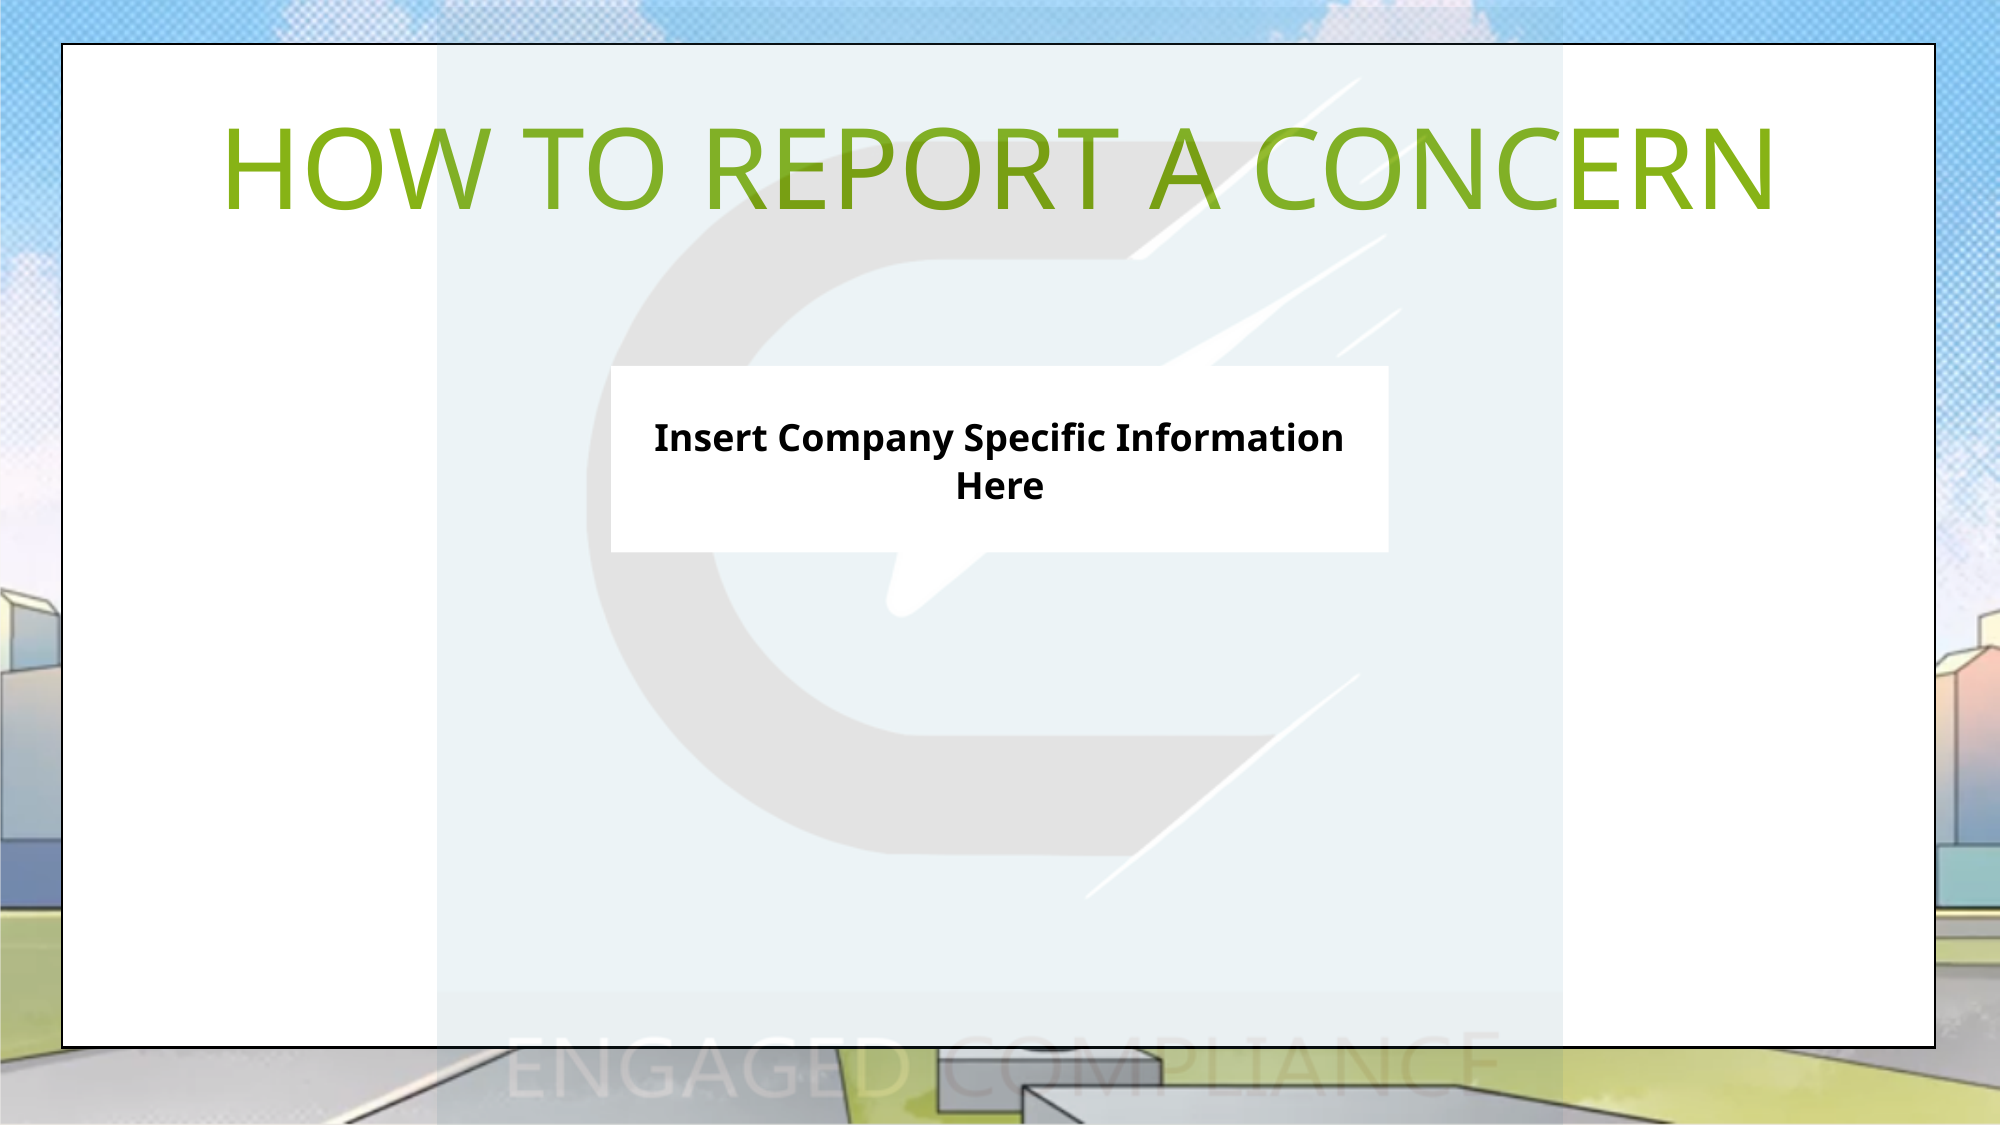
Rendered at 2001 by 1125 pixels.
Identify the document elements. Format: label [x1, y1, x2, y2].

list [0, 0, 2000, 1125]
picture [437, 7, 1563, 1125]
